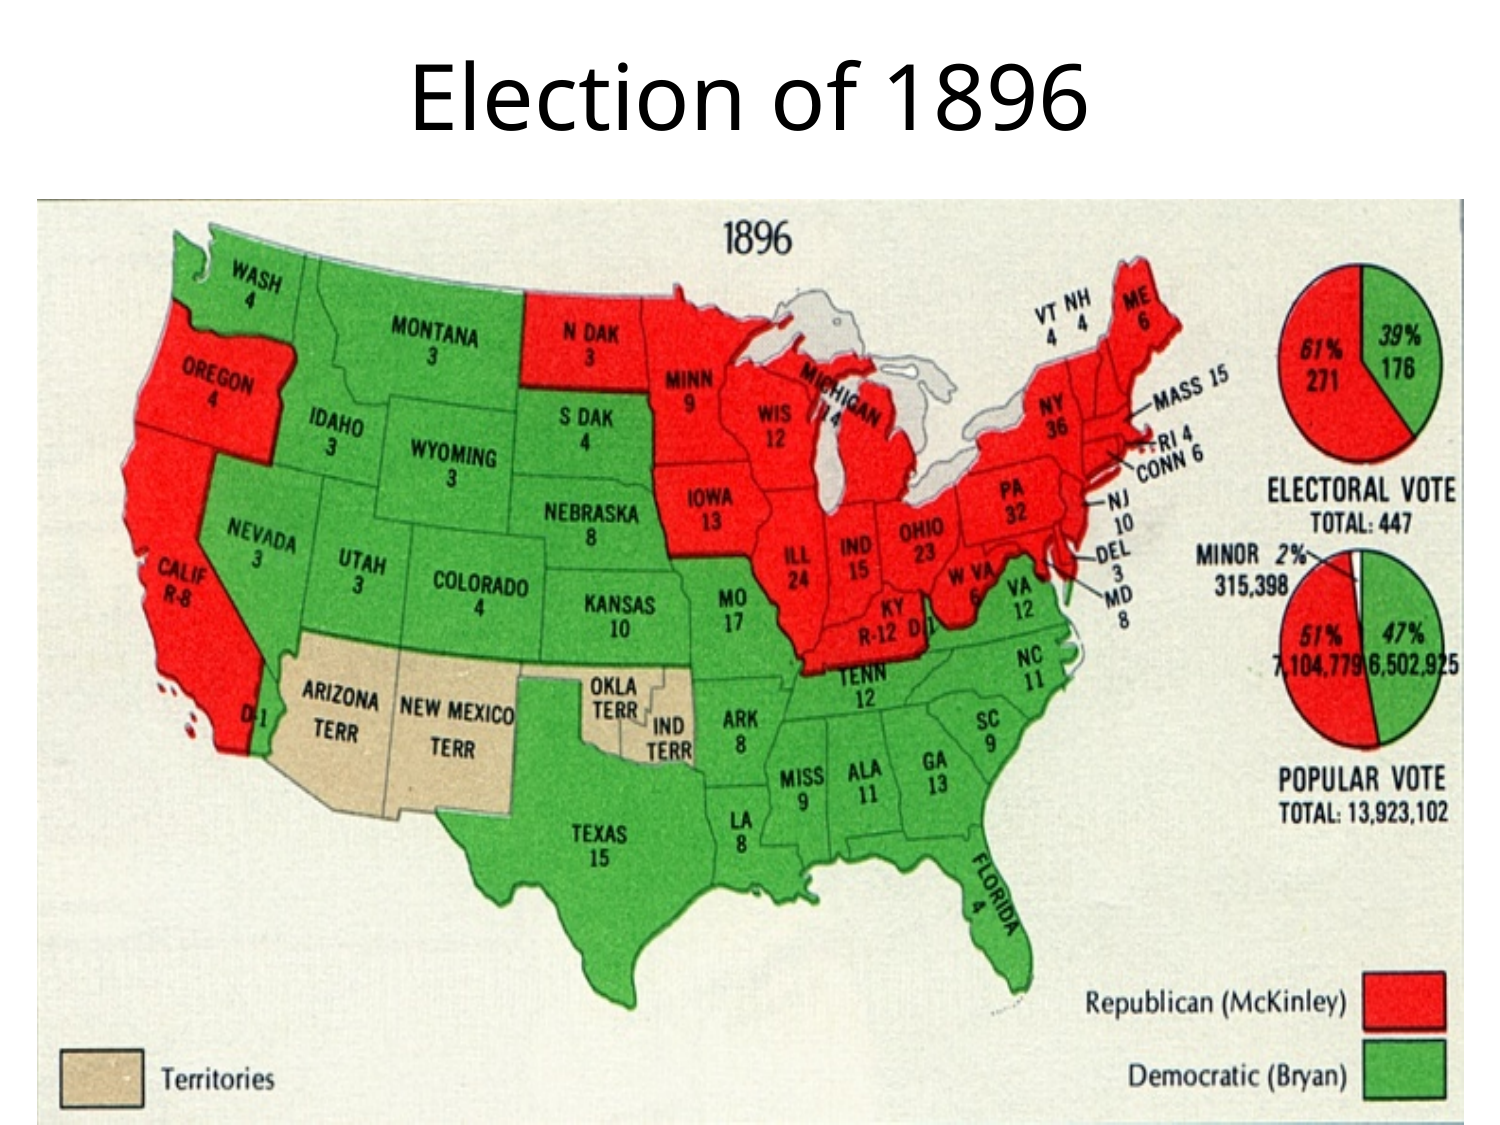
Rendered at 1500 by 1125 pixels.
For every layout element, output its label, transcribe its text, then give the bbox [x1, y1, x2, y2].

picture [37, 199, 1464, 1125]
title Election of 1896 [75, 0, 1425, 188]
